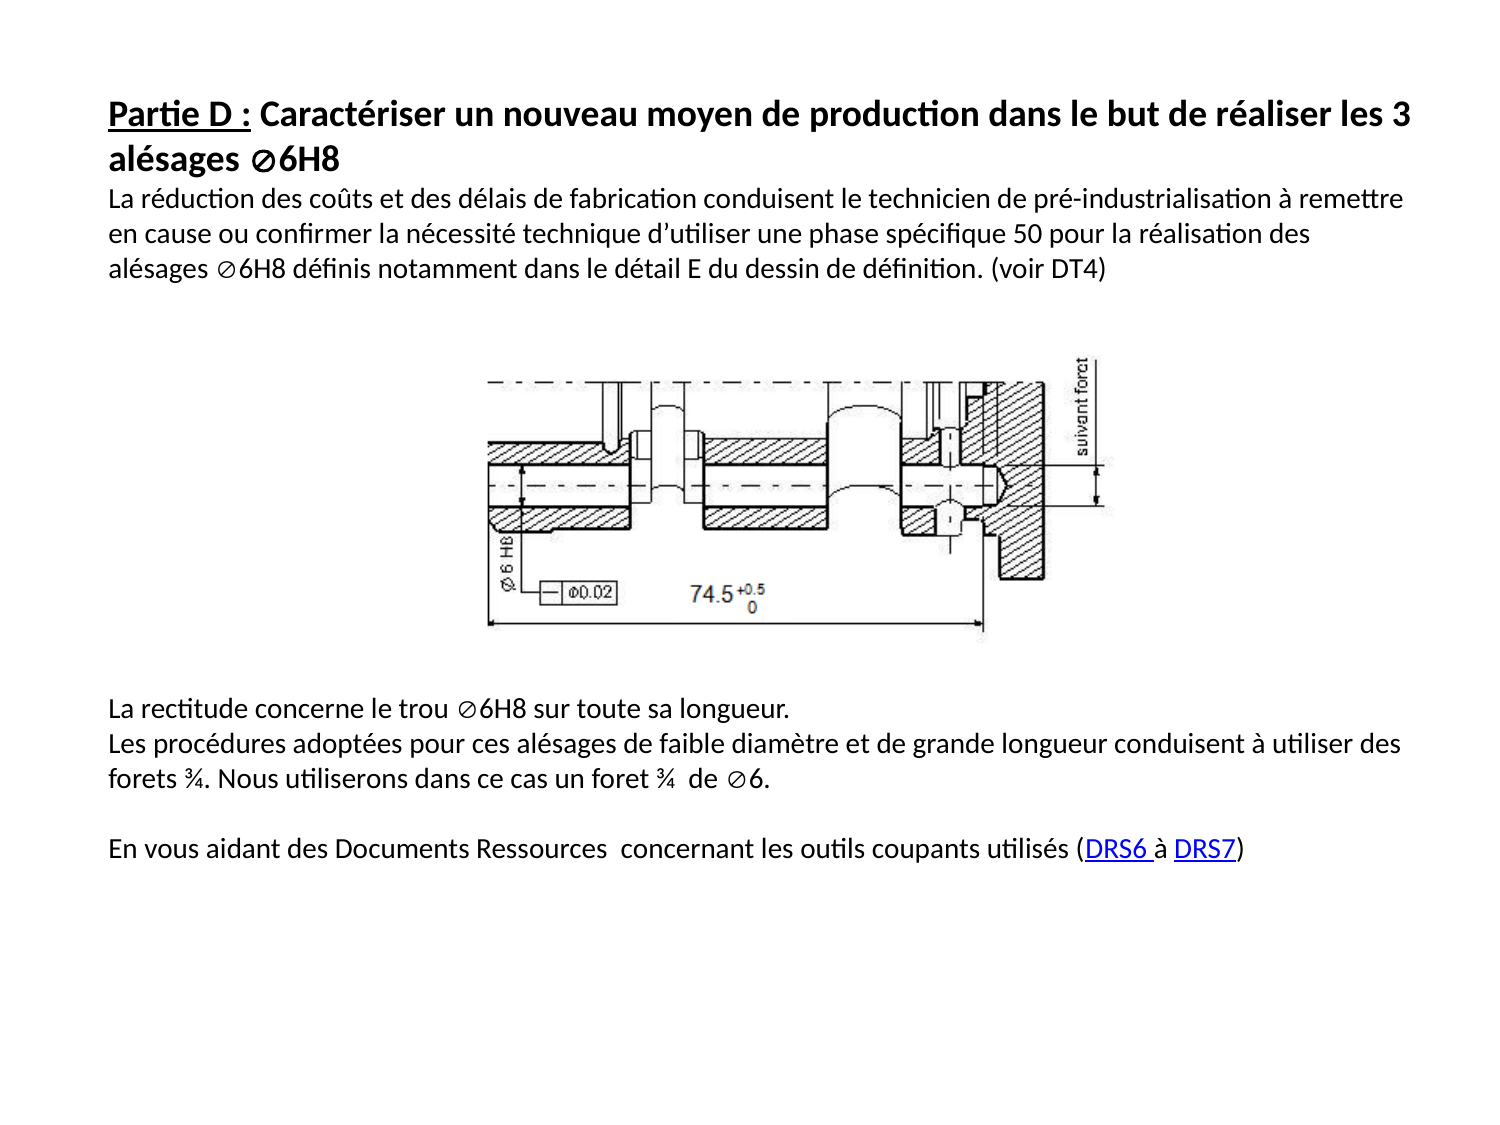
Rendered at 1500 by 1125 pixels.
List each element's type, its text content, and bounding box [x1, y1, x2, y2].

picture [452, 337, 1122, 645]
text_box Partie D : Caractériser un nouveau moyen de production dans le but de réaliser les 3 alésages 6H8 La réduction des coûts et des délais de fabrication conduisent le technicien de pré-industrialisation à remettre en cause ou confirmer la nécessité technique d’utiliser une phase spécifique 50 pour la réalisation des alésages 6H8 définis notamment dans le détail E du dessin de définition. (voir DT4) La rectitude concerne le trou 6H8 sur toute sa longueur. Les procédures adoptées pour ces alésages de faible diamètre et de grande longueur conduisent à utiliser des forets ¾. Nous utiliserons dans ce cas un foret ¾ de 6. En vous aidant des Documents Ressources concernant les outils coupants utilisés (DRS6 à DRS7) [93, 81, 1430, 872]
